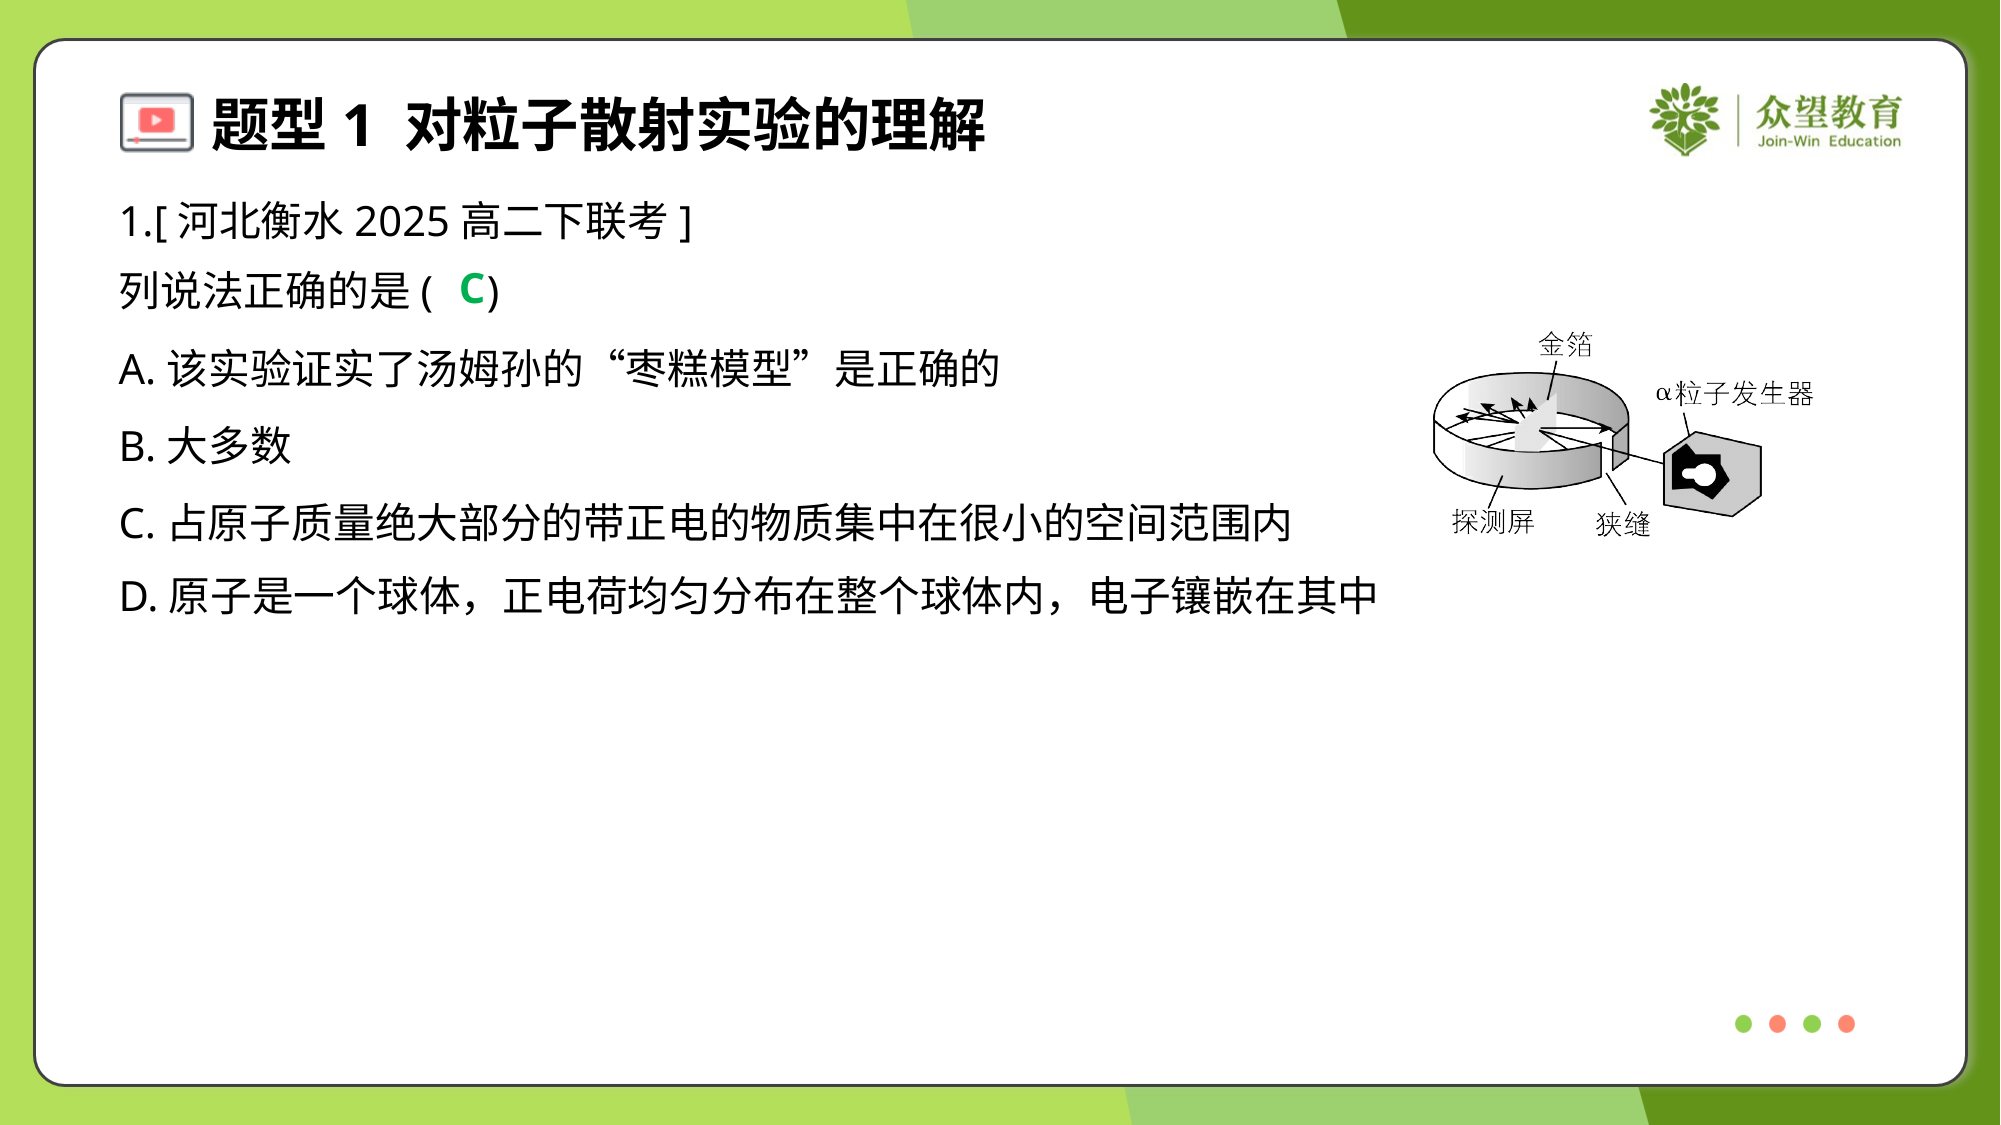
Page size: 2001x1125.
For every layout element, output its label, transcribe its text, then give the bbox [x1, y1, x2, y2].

text_box C [442, 241, 502, 306]
picture [0, 0, 2000, 1125]
